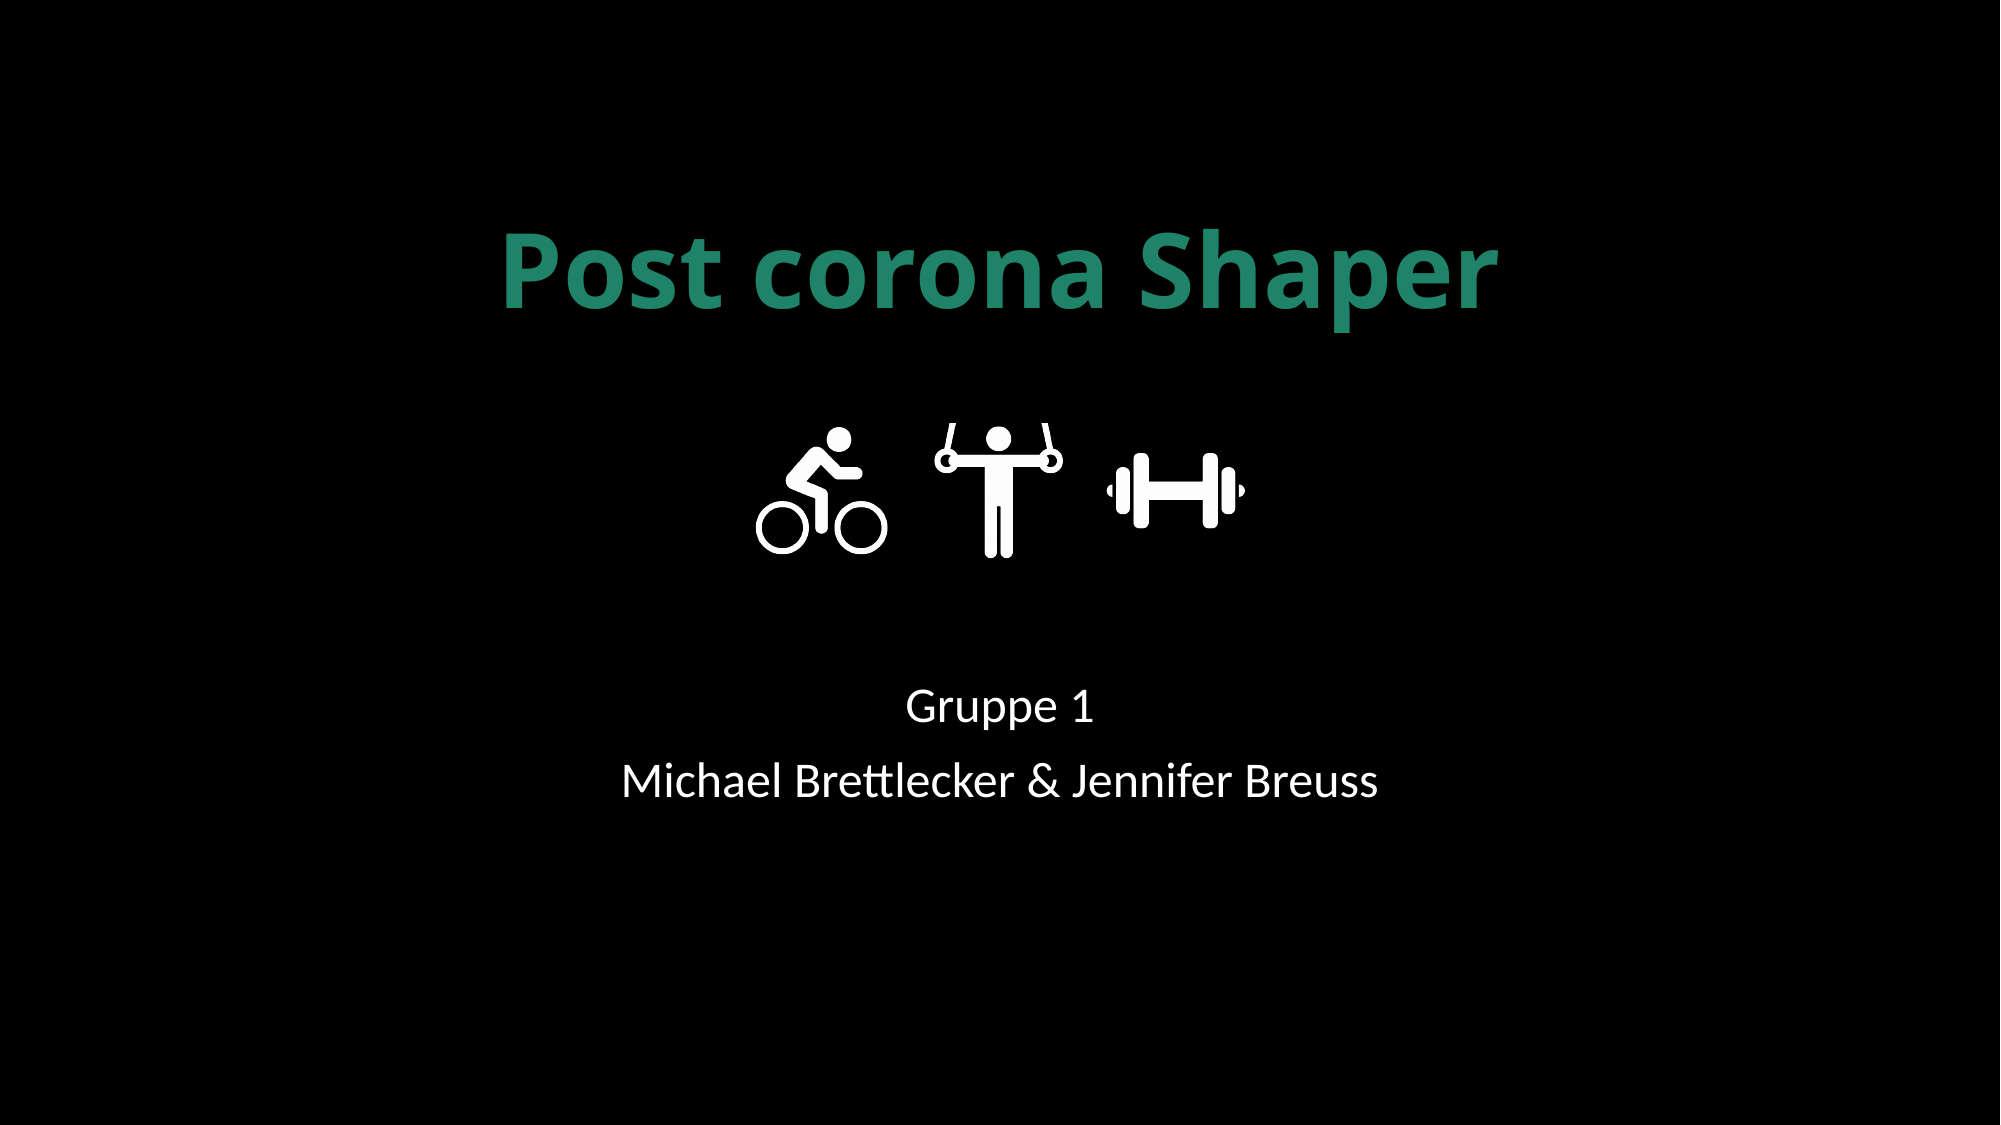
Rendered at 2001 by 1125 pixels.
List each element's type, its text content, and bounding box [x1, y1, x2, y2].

subtitle Gruppe 1 Michael Brettlecker & Jennifer Breuss [249, 590, 1750, 863]
title Post corona Shaper [249, 184, 1750, 576]
